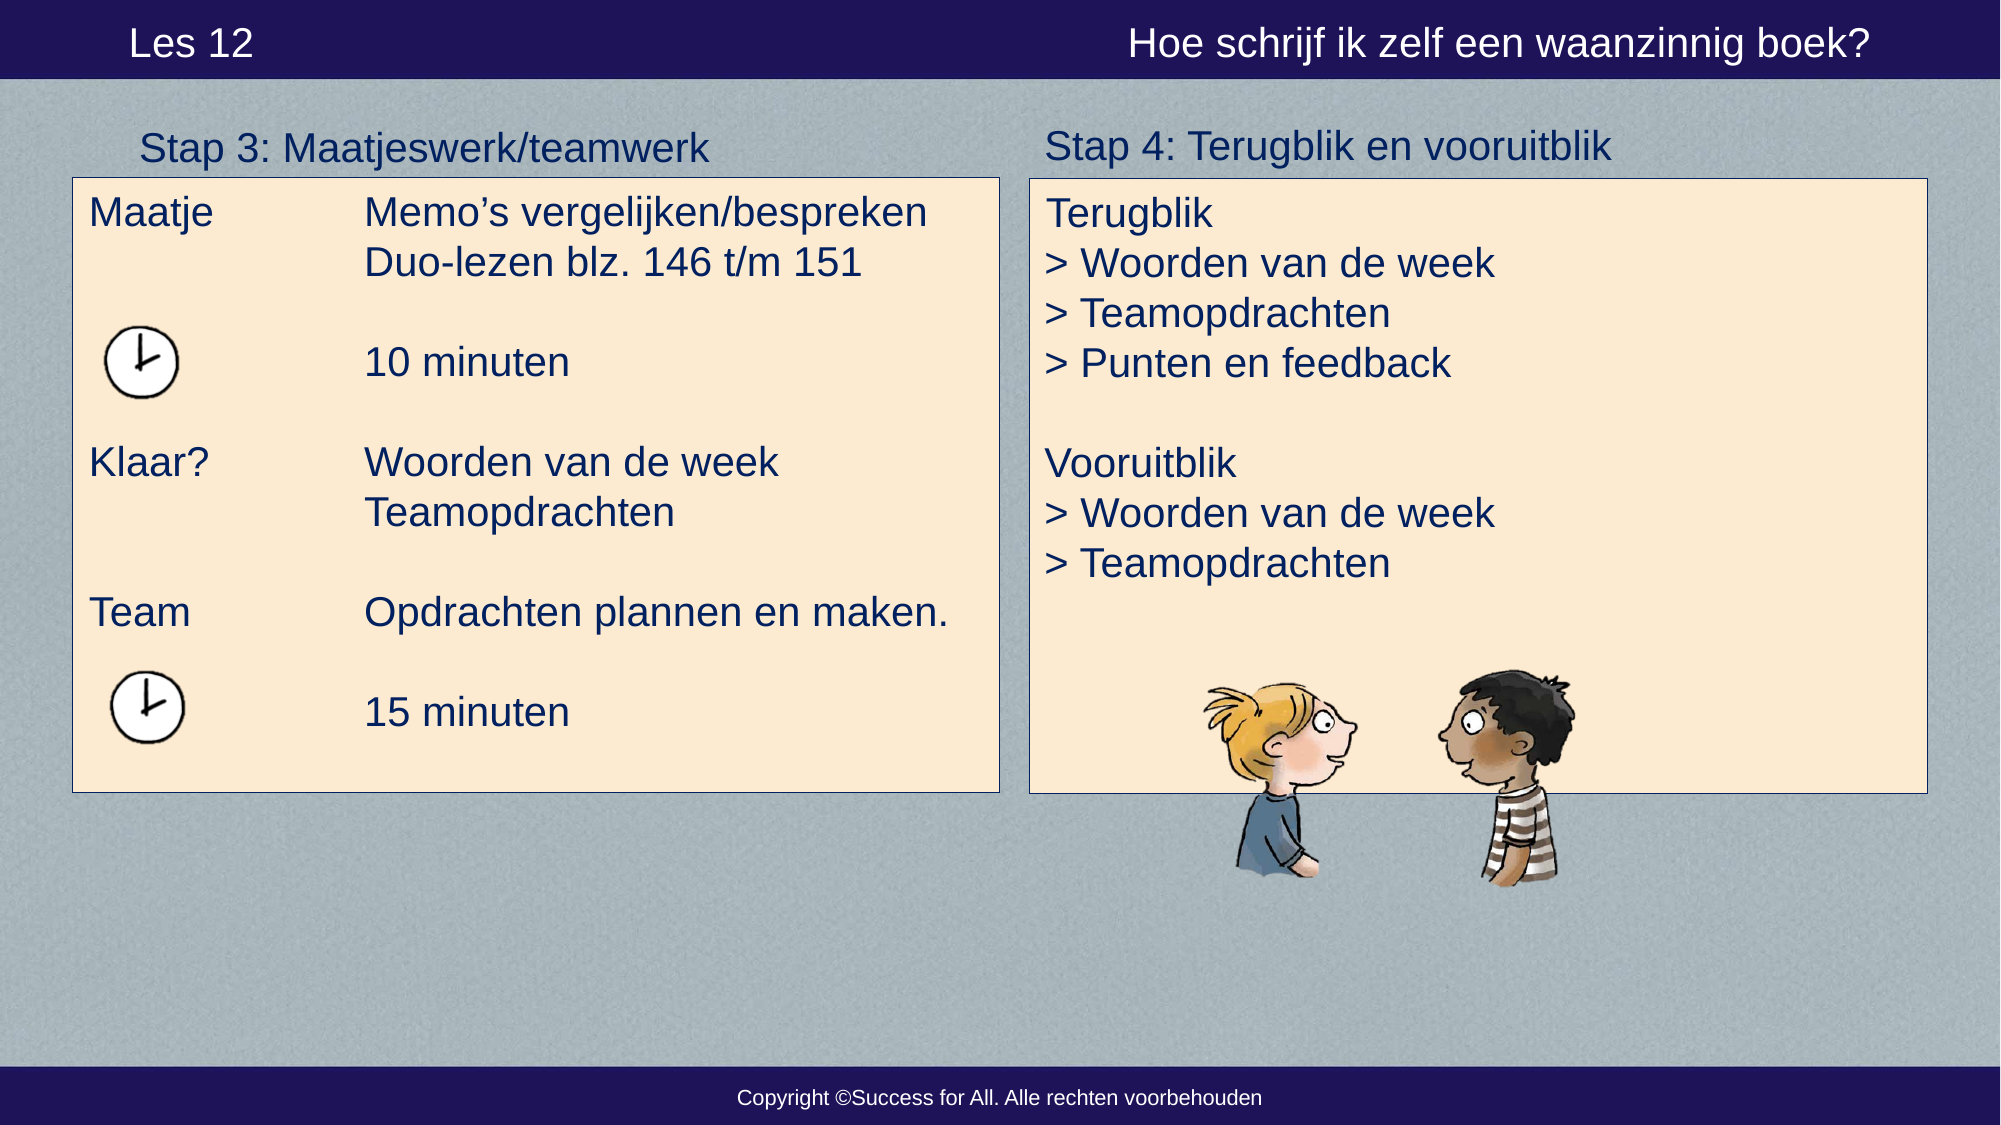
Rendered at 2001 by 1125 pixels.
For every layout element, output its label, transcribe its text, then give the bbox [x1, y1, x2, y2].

text_box Terugblik > Woorden van de week > Teamopdrachten > Punten en feedback Vooruitblik > Woorden van de week > Teamopdrachten [1029, 178, 1928, 794]
text_box Copyright ©Success for All. Alle rechten voorbehouden [0, 1076, 2000, 1125]
picture [0, 0, 2001, 1125]
text_box Stap 3: Maatjeswerk/teamwerk [124, 113, 917, 178]
text_box Maatje Memo’s vergelijken/bespreken Duo-lezen blz. 146 t/m 151 10 minuten Klaar? Woorden van de week Teamopdrachten Team Opdrachten plannen en maken. 15 minuten [72, 177, 1000, 793]
text_box Les 12 [114, 8, 354, 73]
text_box Hoe schrijf ik zelf een waanzinnig boek? [999, 8, 1886, 73]
text_box Stap 4: Terugblik en vooruitblik [1029, 111, 1822, 177]
